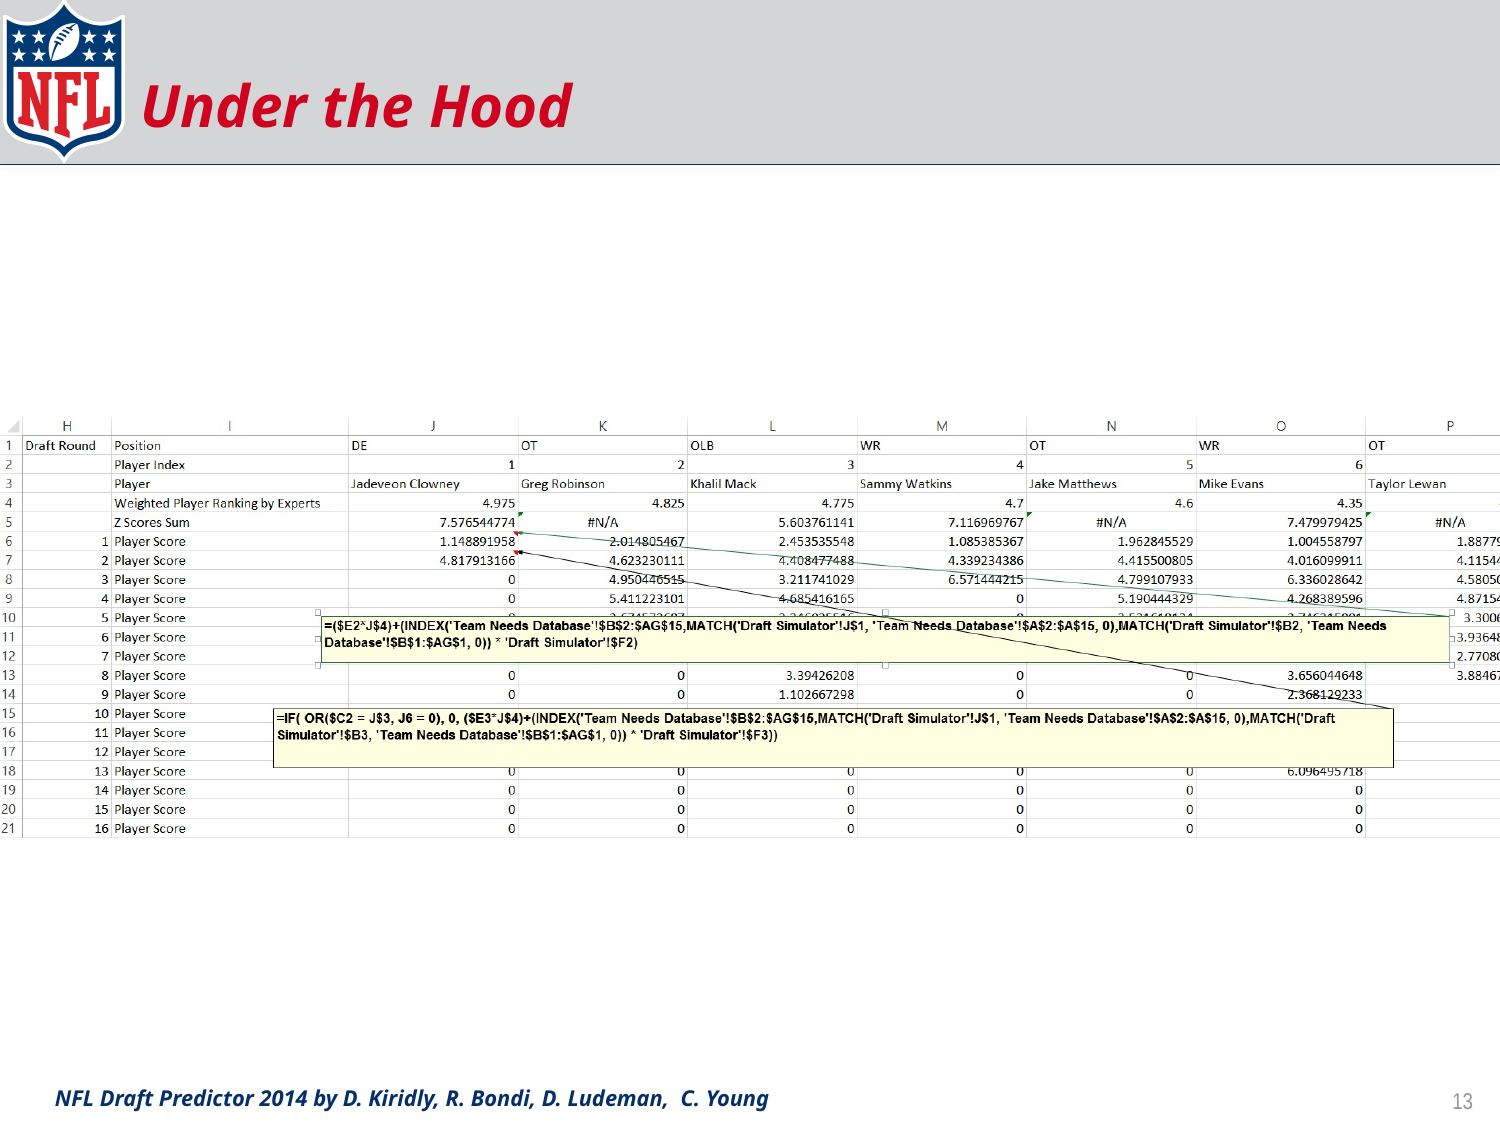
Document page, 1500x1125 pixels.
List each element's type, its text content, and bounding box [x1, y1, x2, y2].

picture [3, 0, 125, 164]
title Under the Hood [139, 3, 1473, 140]
picture [0, 412, 1500, 838]
